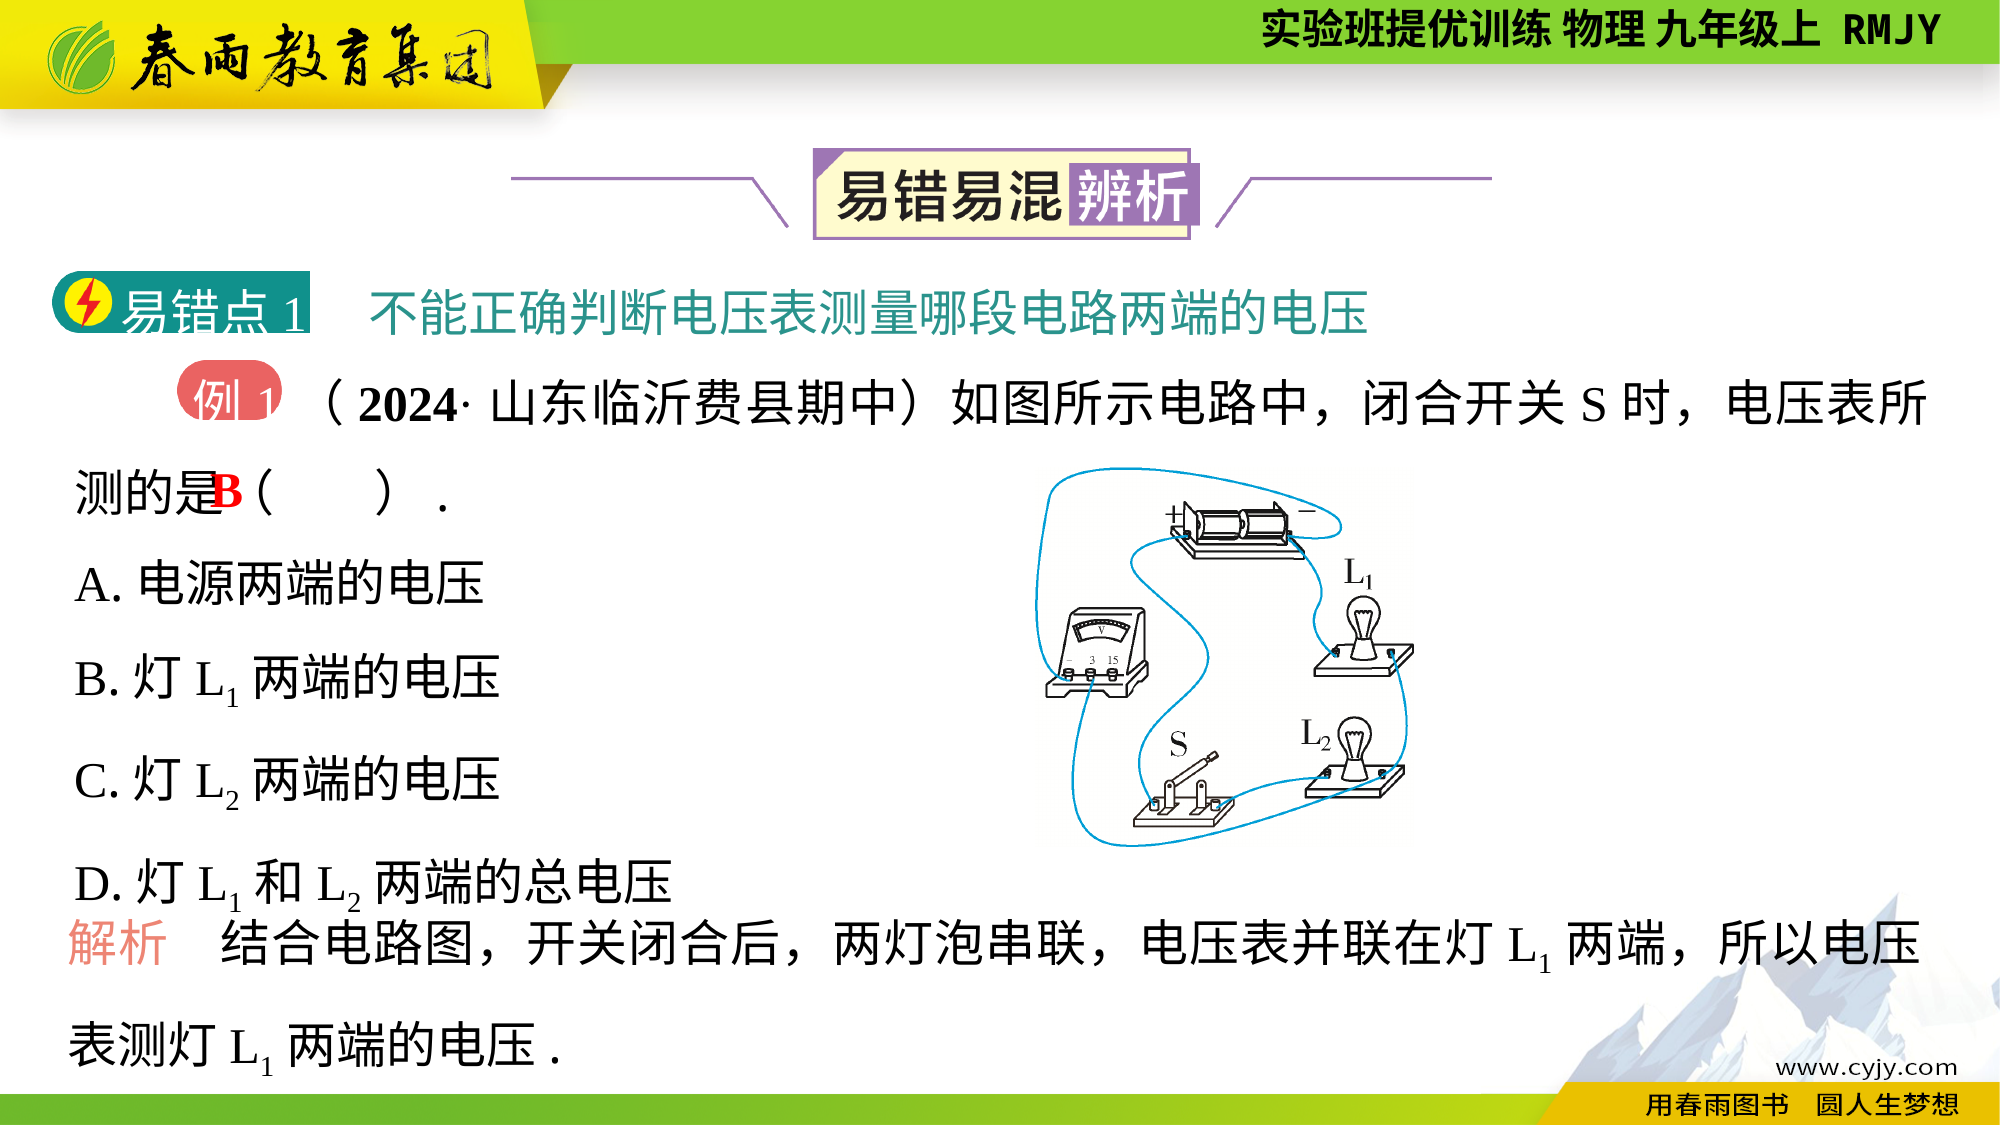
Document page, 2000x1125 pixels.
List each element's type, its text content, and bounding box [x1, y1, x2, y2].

text_box B [195, 428, 259, 526]
text_box 解析 结合电路图，开关闭合后，两灯泡串联，电压表并联在灯L1两端，所以电压表测灯L1两端的电压. [52, 869, 1937, 1090]
picture [0, 0, 2000, 1125]
list 易错点1 不能正确判断电压表测量哪段电路两端的电压 例1（2024·山东临沂费县期中）如图所示电路中，闭合开关S时，电压表所测的是（ ）. A.电源两端的电压 B.灯L1两端的电压 C.灯L2两端的电压 D.灯L1和L2两端的总电压 [59, 243, 1944, 884]
